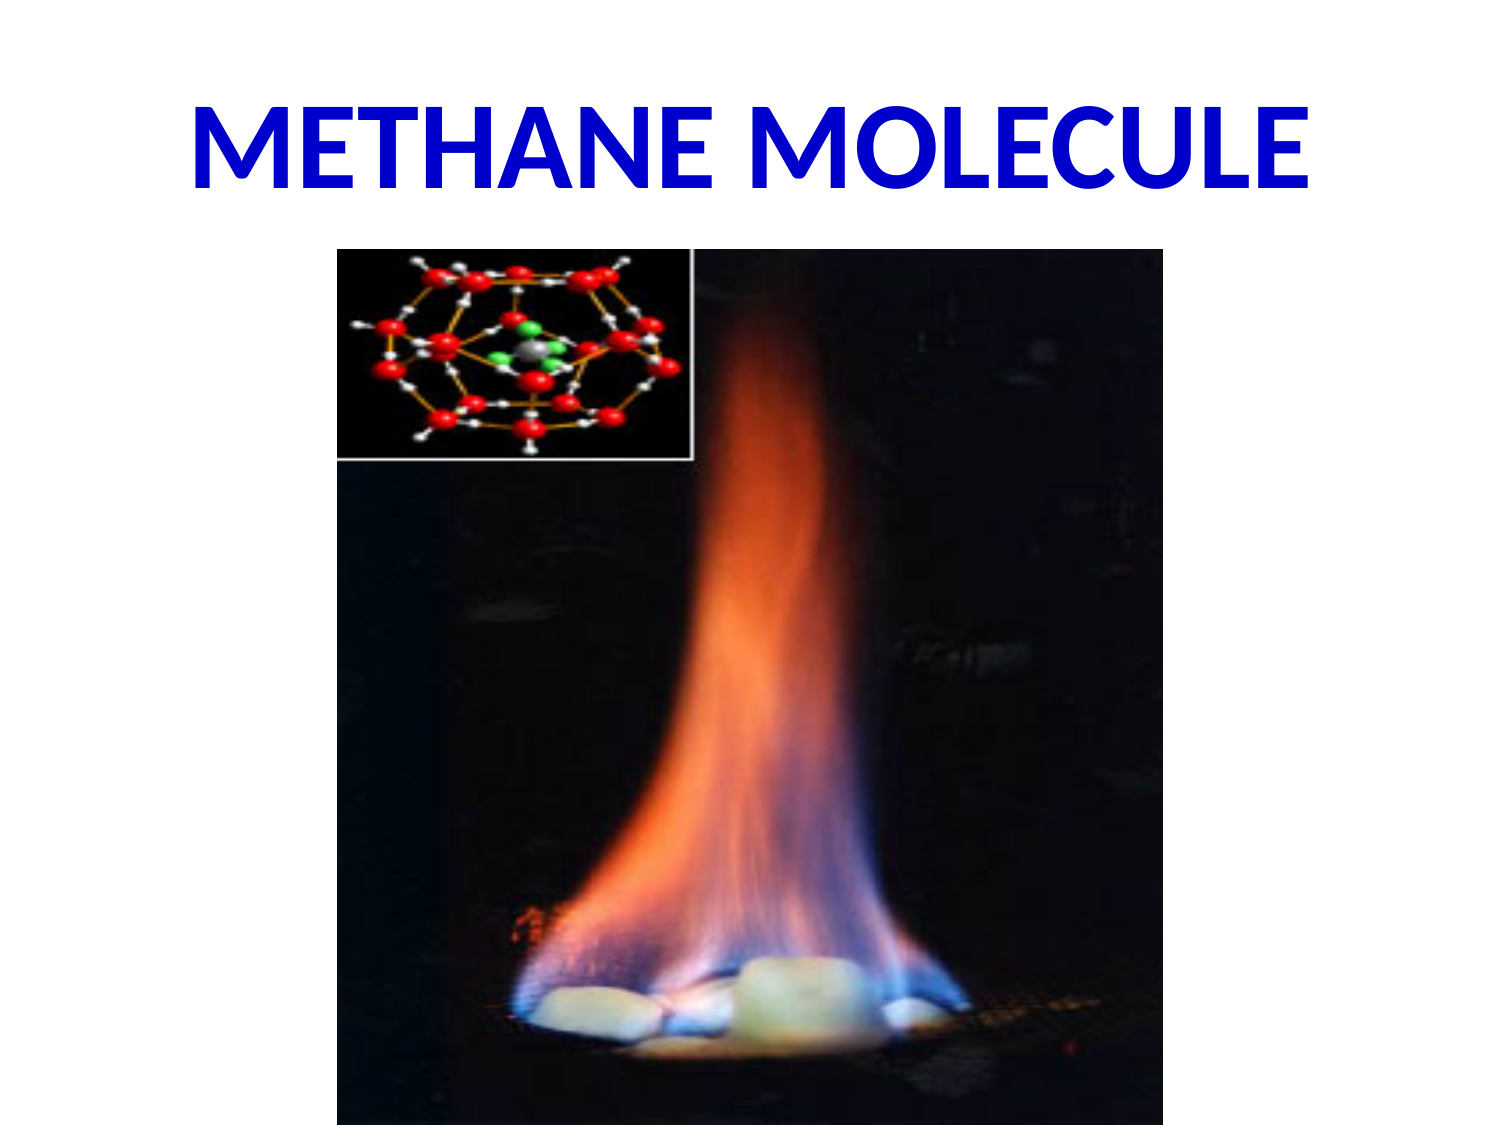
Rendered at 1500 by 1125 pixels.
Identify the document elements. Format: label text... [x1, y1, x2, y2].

title METHANE MOLECULE [75, 45, 1425, 233]
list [337, 249, 1163, 1125]
